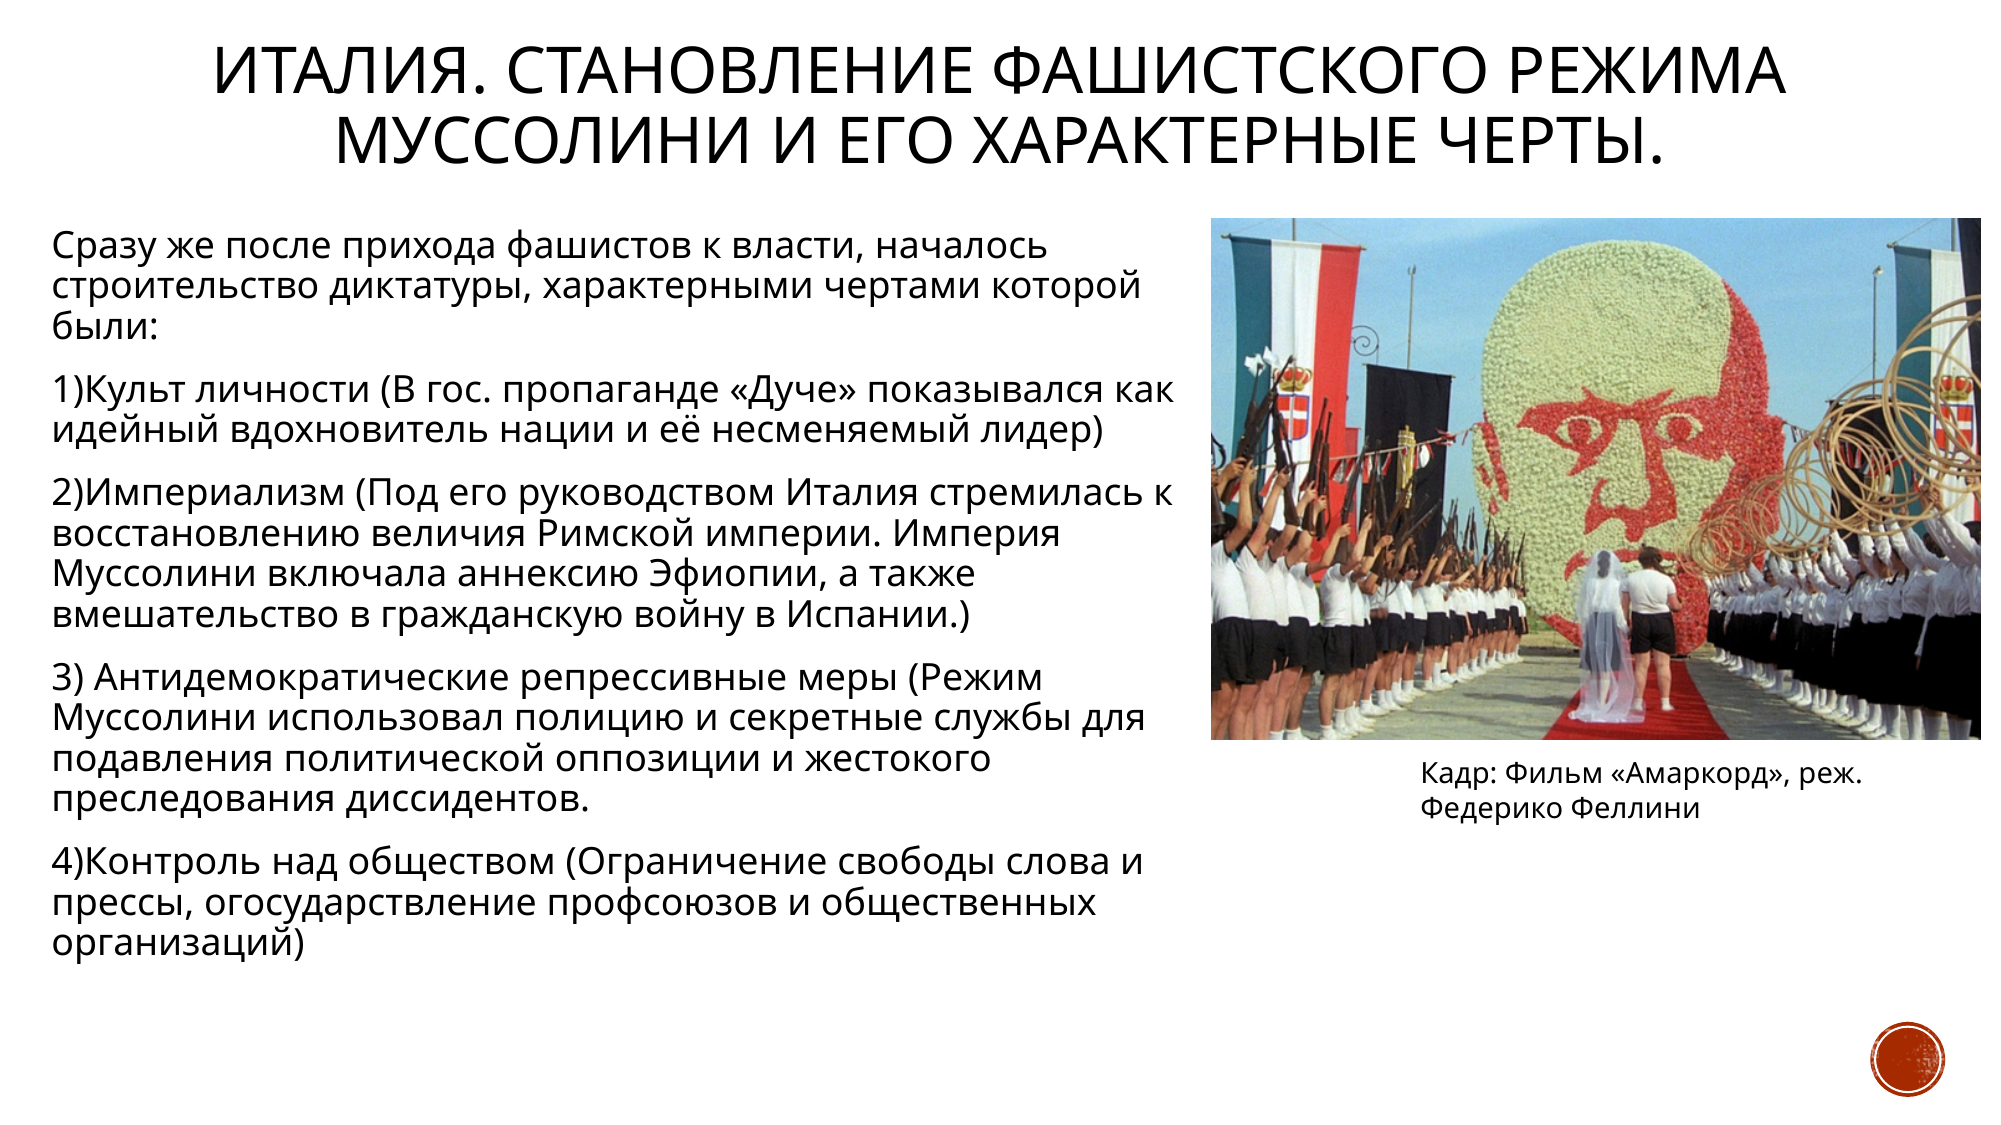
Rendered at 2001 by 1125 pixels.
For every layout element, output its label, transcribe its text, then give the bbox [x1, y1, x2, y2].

text_box Кадр: Фильм «Амаркорд», реж. Федерико Феллини [1405, 747, 1915, 832]
list Сразу же после прихода фашистов к власти, началось строительство диктатуры, характерными чертами которой были: 1)Культ личности (В гос. пропаганде «Дуче» показывался как идейный вдохновитель нации и её несменяемый лидер) 2)Империализм (Под его руководством Италия стремилась к восстановлению величия Римской империи. Империя Муссолини включала аннексию Эфиопии, а также вмешательство в гражданскую войну в Испании.) 3) Антидемократические репрессивные меры (Режим Муссолини использовал полицию и секретные службы для подавления политической оппозиции и жестокого преследования диссидентов. 4)Контроль над обществом (Ограничение свободы слова и прессы, огосударствление профсоюзов и общественных организаций) [36, 218, 1212, 1013]
title ИТАЛИЯ. Становление Фашистского РЕЖИМа МУССОЛИНИ и его характерные черты. [174, 0, 1825, 218]
picture [1211, 218, 1981, 740]
